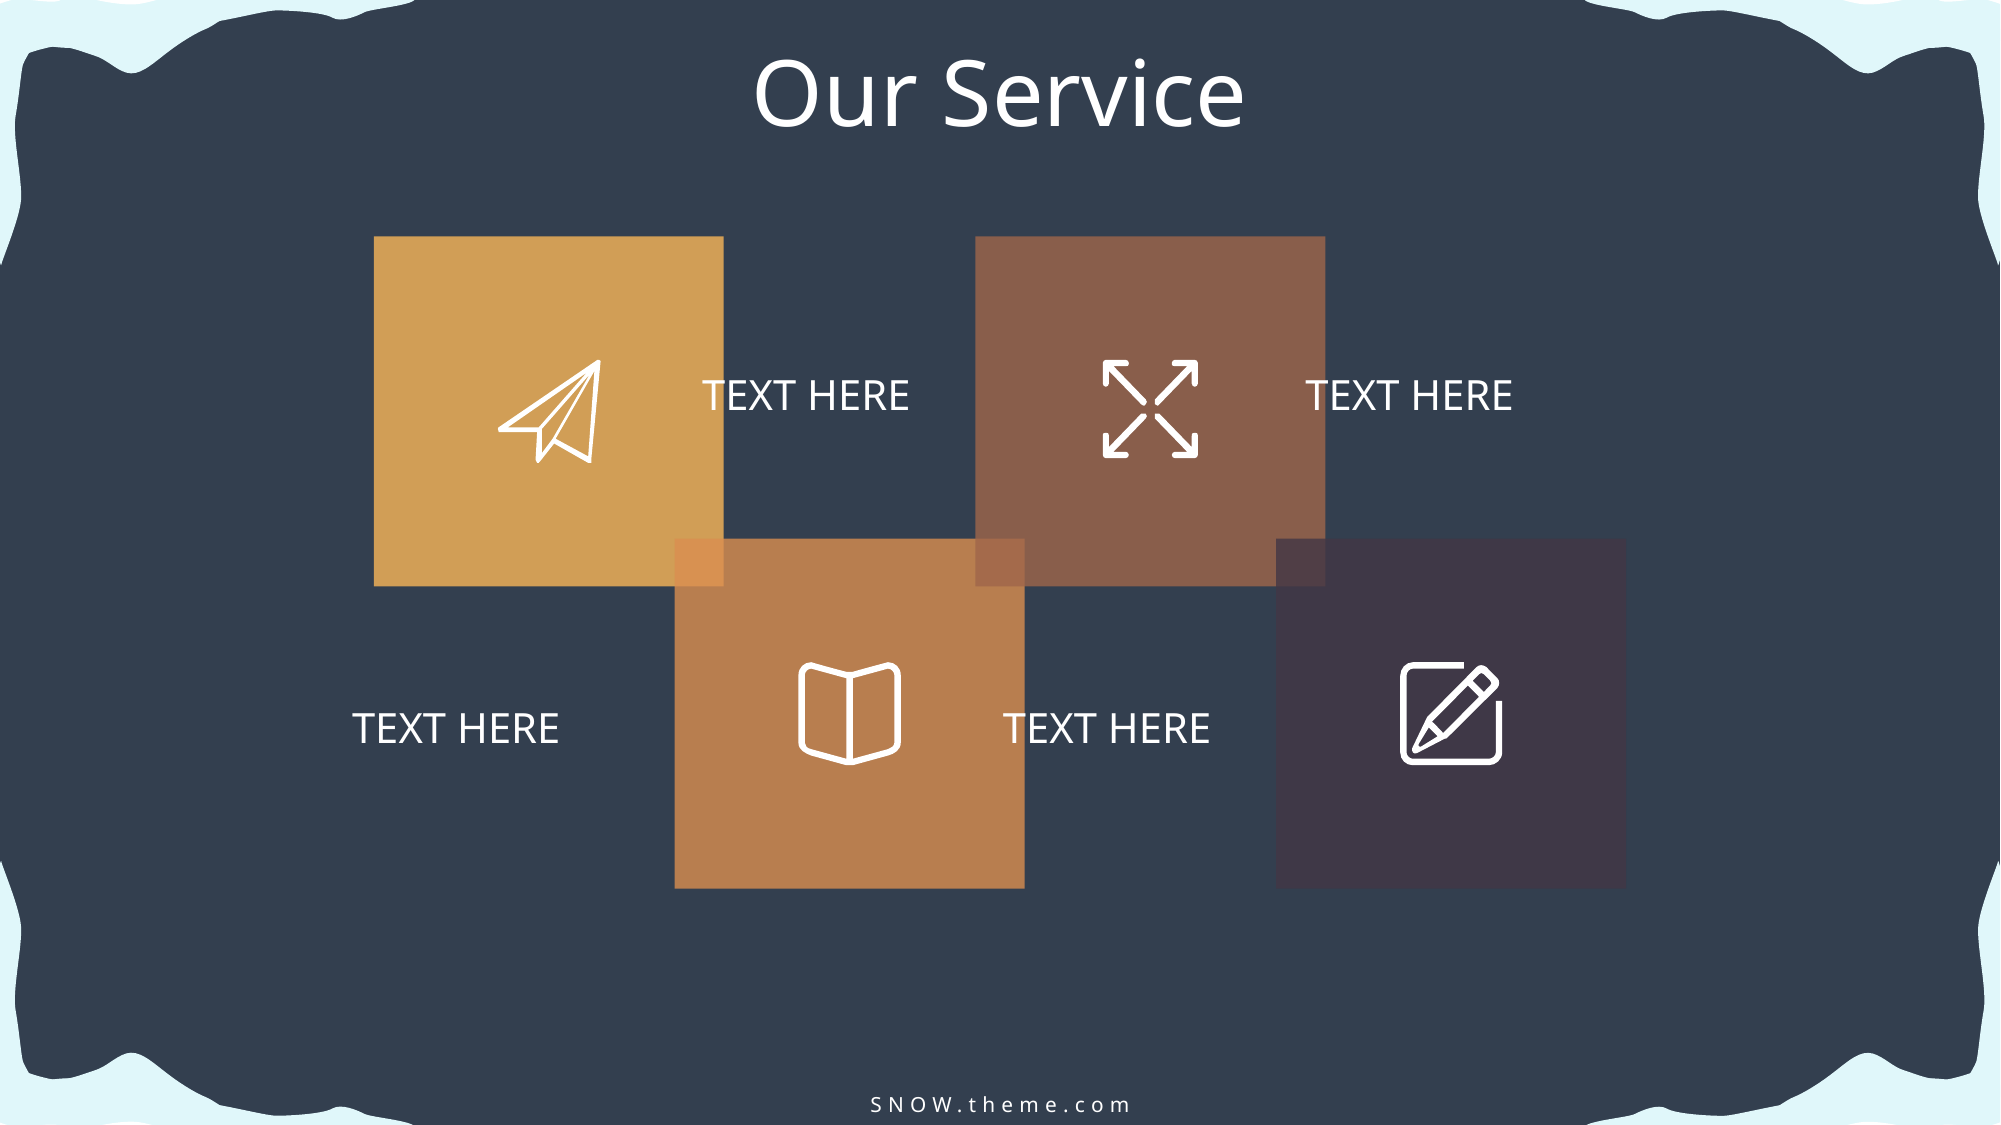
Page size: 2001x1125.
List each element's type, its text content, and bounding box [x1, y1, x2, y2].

text_box [1275, 538, 1627, 890]
text_box [1400, 662, 1503, 766]
text_box [1154, 359, 1198, 406]
text_box TEXT HERE [687, 361, 926, 426]
text_box [373, 235, 725, 587]
text_box [674, 538, 1026, 890]
text_box TEXT HERE [1290, 361, 1529, 426]
text_box [1154, 413, 1198, 459]
text_box [497, 359, 601, 463]
text_box [974, 235, 1326, 587]
text_box Our Service [737, 27, 1263, 153]
text_box TEXT HERE [337, 694, 576, 760]
text_box [1102, 359, 1147, 406]
text_box TEXT HERE [988, 694, 1227, 760]
text_box [798, 662, 901, 766]
text_box [1102, 413, 1147, 459]
